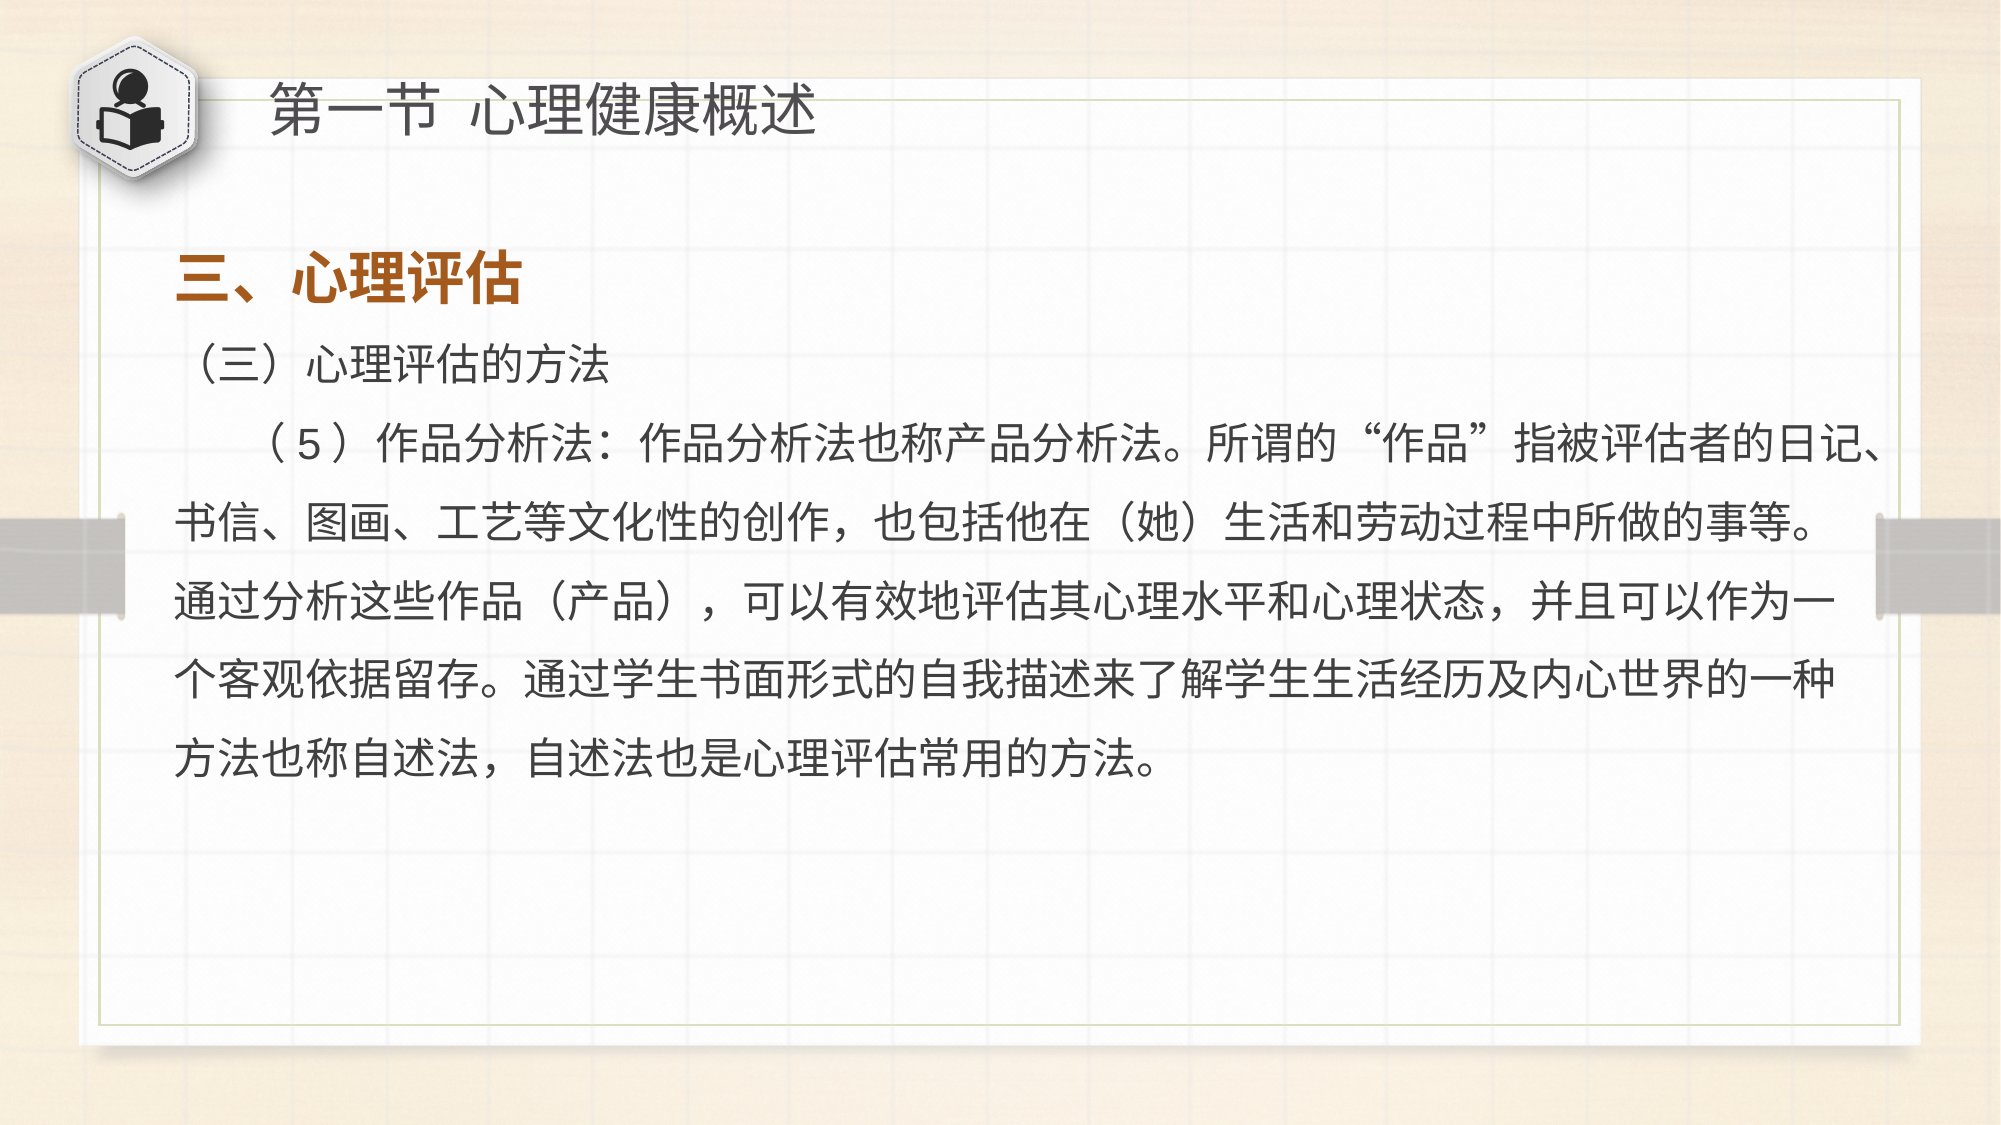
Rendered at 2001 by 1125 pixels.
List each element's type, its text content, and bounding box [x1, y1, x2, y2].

text_box 三、心理评估 （三）心理评估的方法 （5）作品分析法：作品分析法也称产品分析法。所谓的“作品”指被评估者的日记、书信、图画、工艺等文化性的创作，也包括他在（她）生活和劳动过程中所做的事等。通过分析这些作品（产品），可以有效地评估其心理水平和心理状态，并且可以作为一个客观依据留存。通过学生书面形式的自我描述来了解学生生活经历及内心世界的一种方法也称自述法，自述法也是心理评估常用的方法。 [159, 198, 1879, 791]
text_box 第一节 心理健康概述 [253, 65, 1660, 150]
picture [0, 0, 2001, 1125]
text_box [61, 43, 206, 173]
